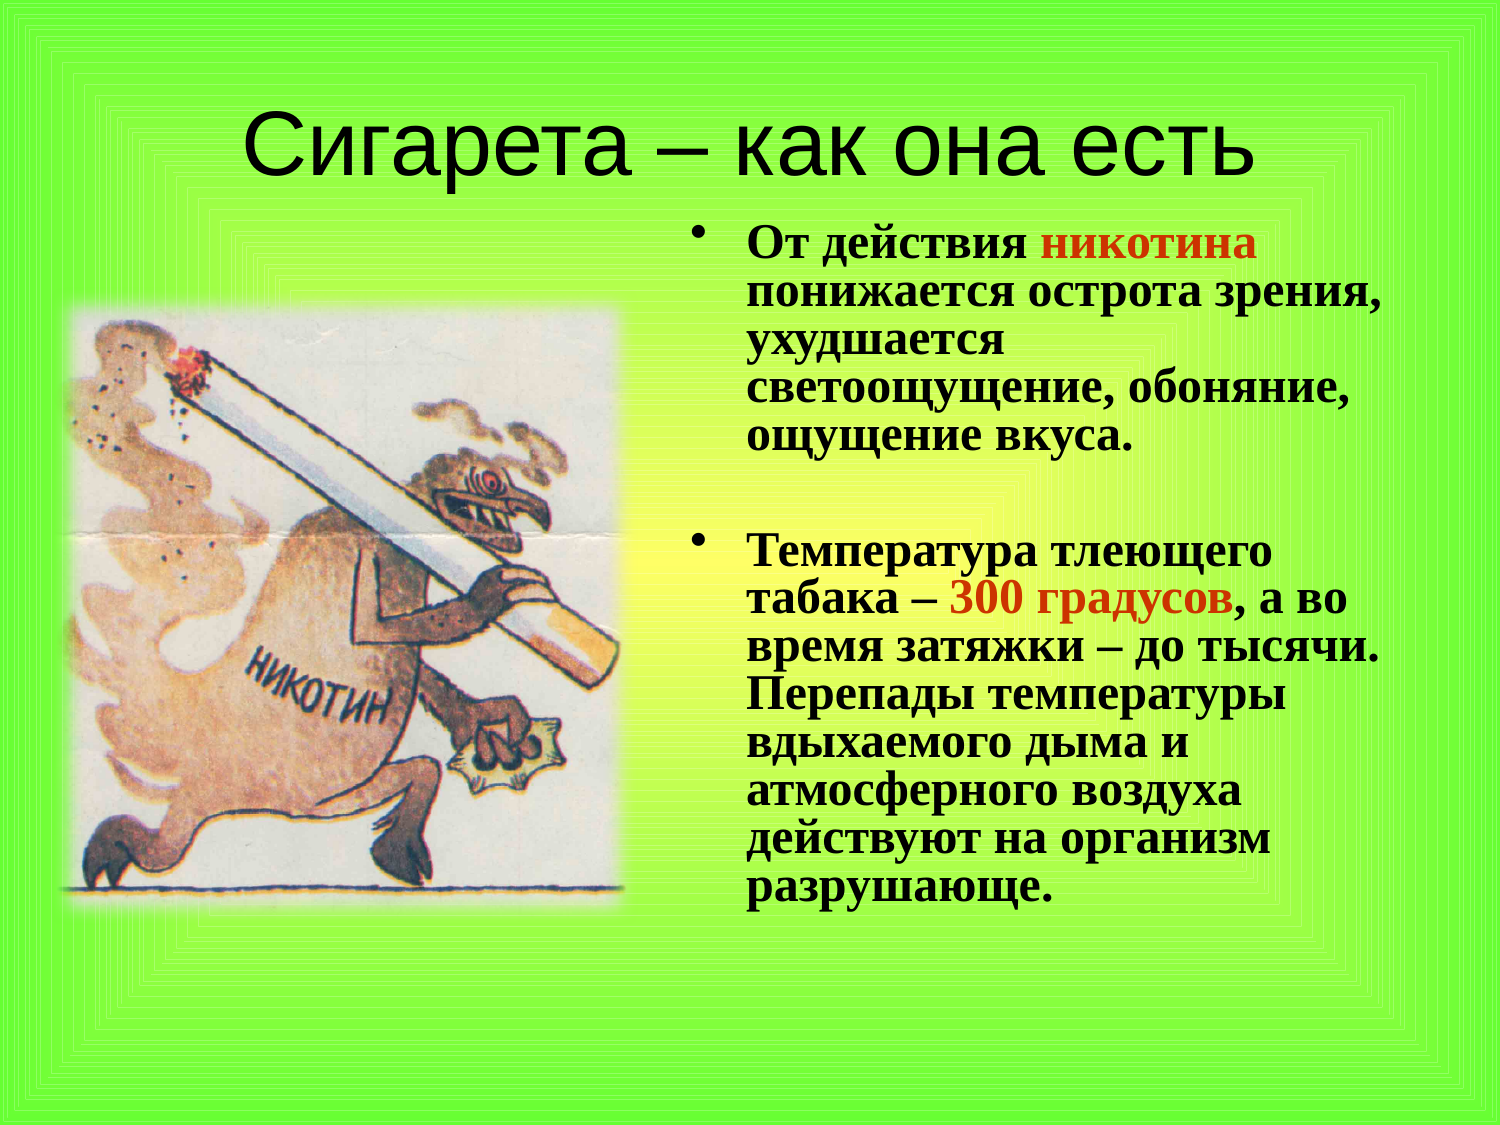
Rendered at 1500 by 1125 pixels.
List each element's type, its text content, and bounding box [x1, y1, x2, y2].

list От действия никотина понижается острота зрения, ухудшается светоощущение, обоняние, ощущение вкуса. Температура тлеющего табака – 300 градусов, а во время затяжки – до тысячи. Перепады температуры вдыхаемого дыма и атмосферного воздуха действуют на организм разрушающе. [675, 212, 1400, 1088]
picture [49, 287, 638, 926]
title Сигарета – как она есть [75, 45, 1425, 233]
